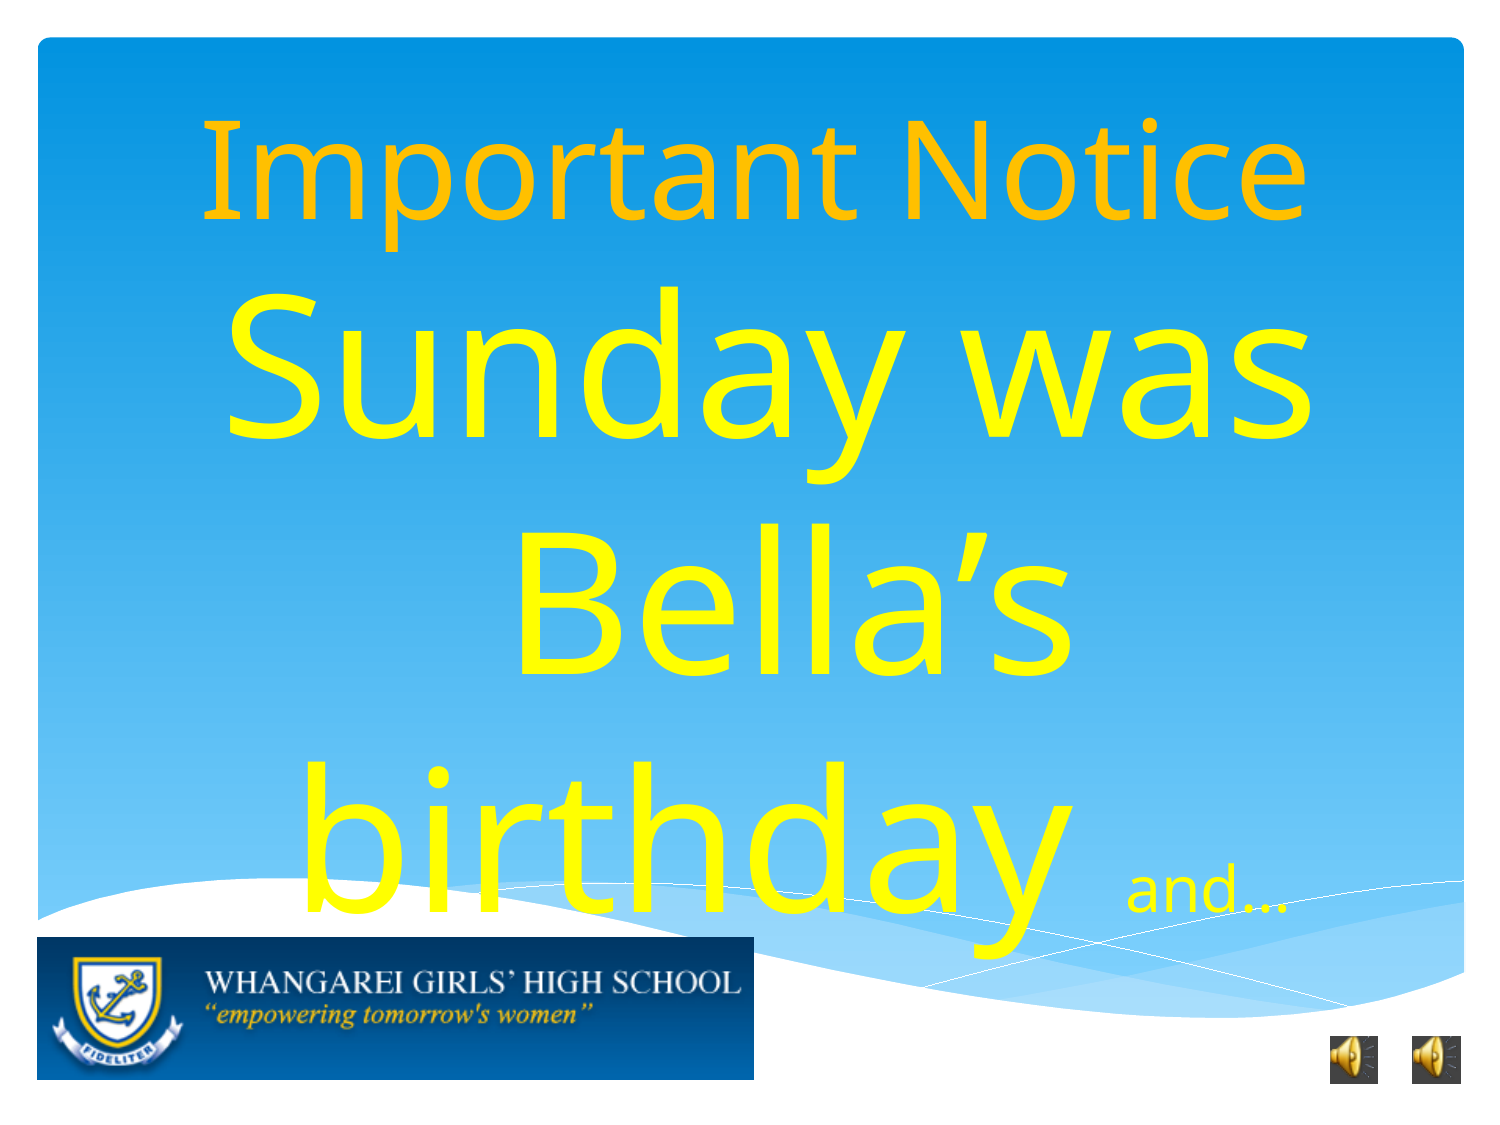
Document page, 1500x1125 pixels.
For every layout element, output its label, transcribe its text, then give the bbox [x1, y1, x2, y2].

text_box Important Notice [149, 37, 1362, 255]
picture [37, 937, 754, 1080]
picture [1328, 1034, 1380, 1086]
text_box Sunday was Bella’s birthday and… [149, 231, 1391, 963]
picture [1411, 1034, 1462, 1086]
